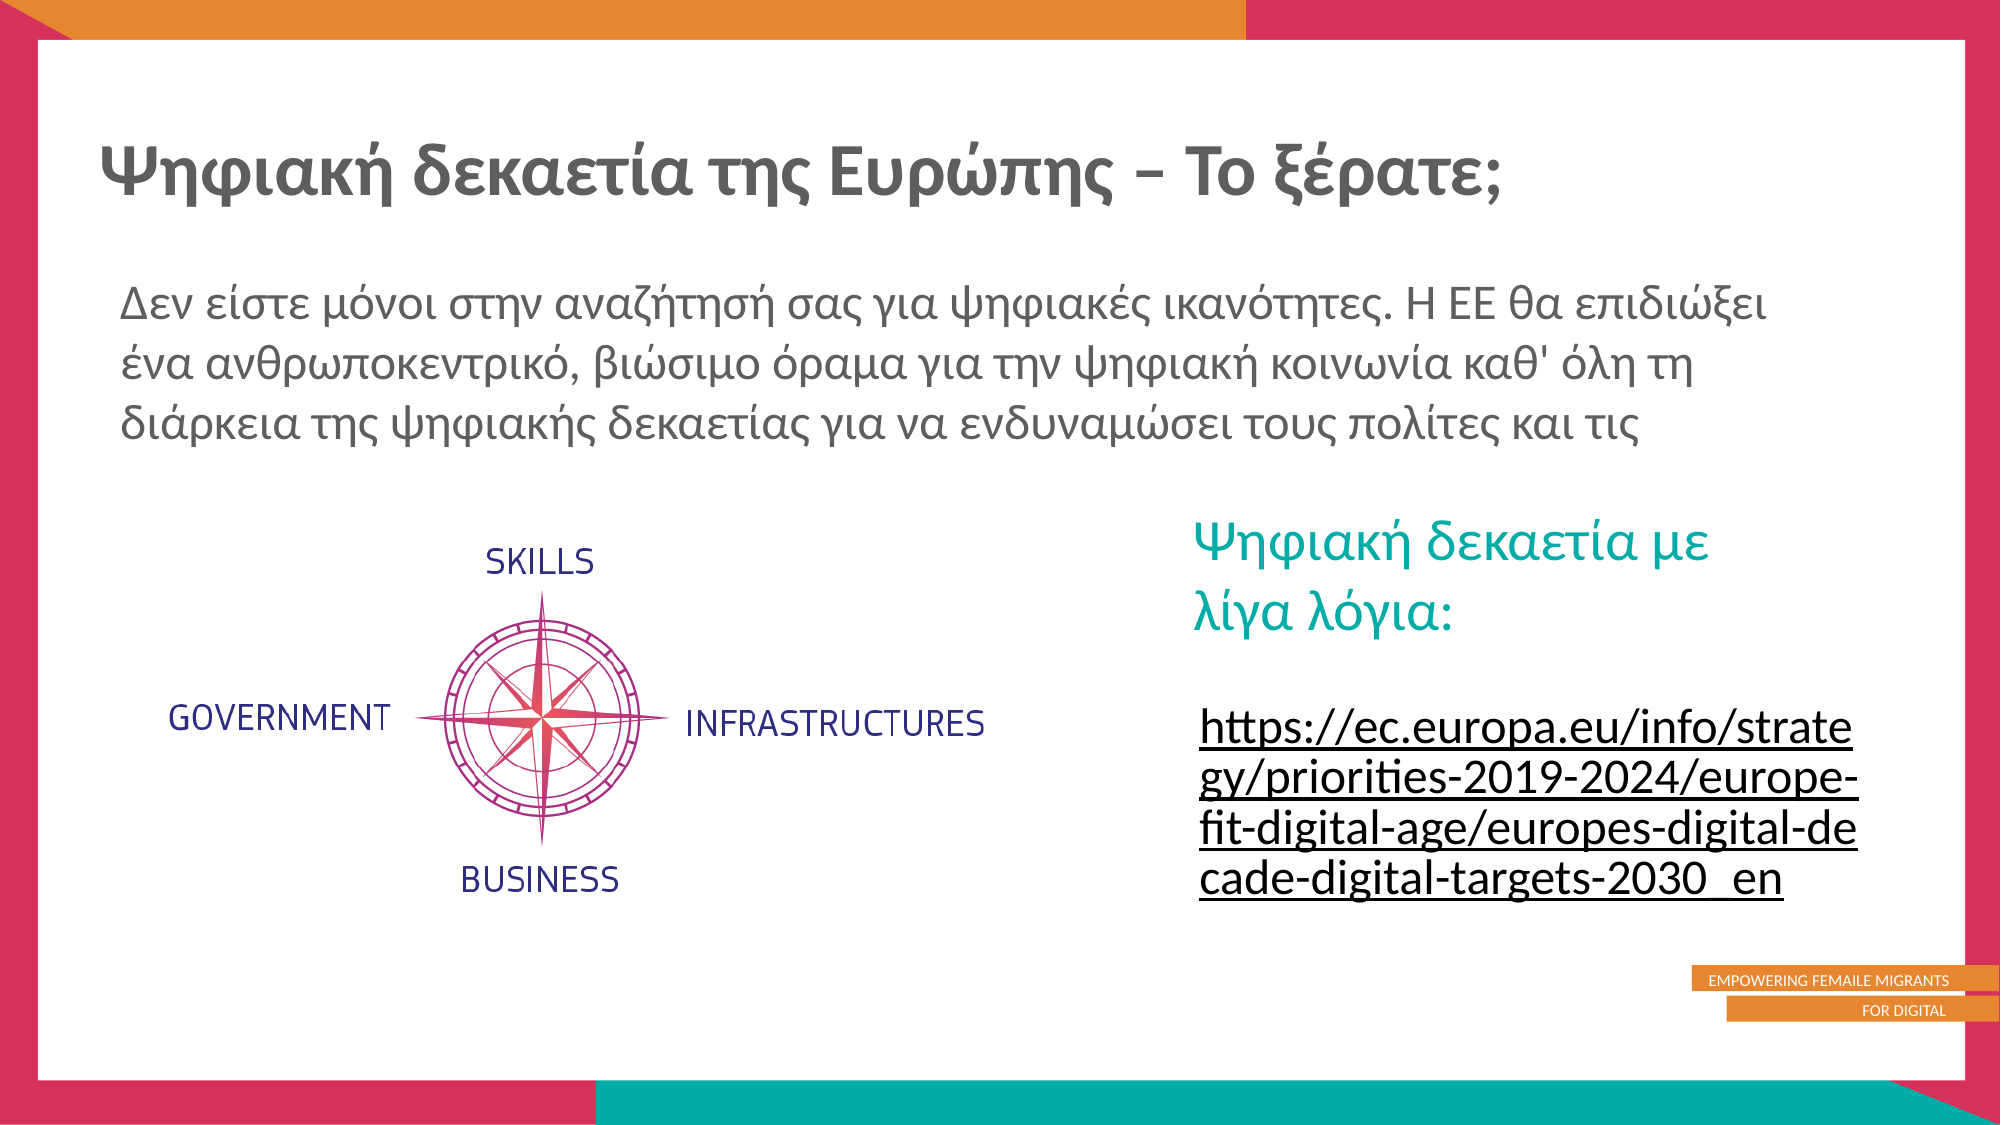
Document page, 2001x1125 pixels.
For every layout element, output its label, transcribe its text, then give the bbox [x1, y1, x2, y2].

text_box Ψηφιακή δεκαετία με λίγα λόγια: [1178, 494, 1801, 650]
text_box Ψηφιακή δεκαετία της Ευρώπης – Το ξέρατε; [84, 123, 1918, 262]
picture [105, 453, 1030, 975]
text_box https://ec.europa.eu/info/strategy/priorities-2019-2024/europe-fit-digital-age/europes-digital-decade-digital-targets-2030_en [1184, 686, 1878, 822]
text_box Δεν είστε μόνοι στην αναζήτησή σας για ψηφιακές ικανότητες. Η ΕΕ θα επιδιώξει ένα ανθρωποκεντρικό, βιώσιμο όραμα για την ψηφιακή κοινωνία καθ' όλη τη διάρκεια της ψηφιακής δεκαετίας για να ενδυναμώσει τους πολίτες και τις επιχειρήσεις. [105, 261, 1841, 517]
